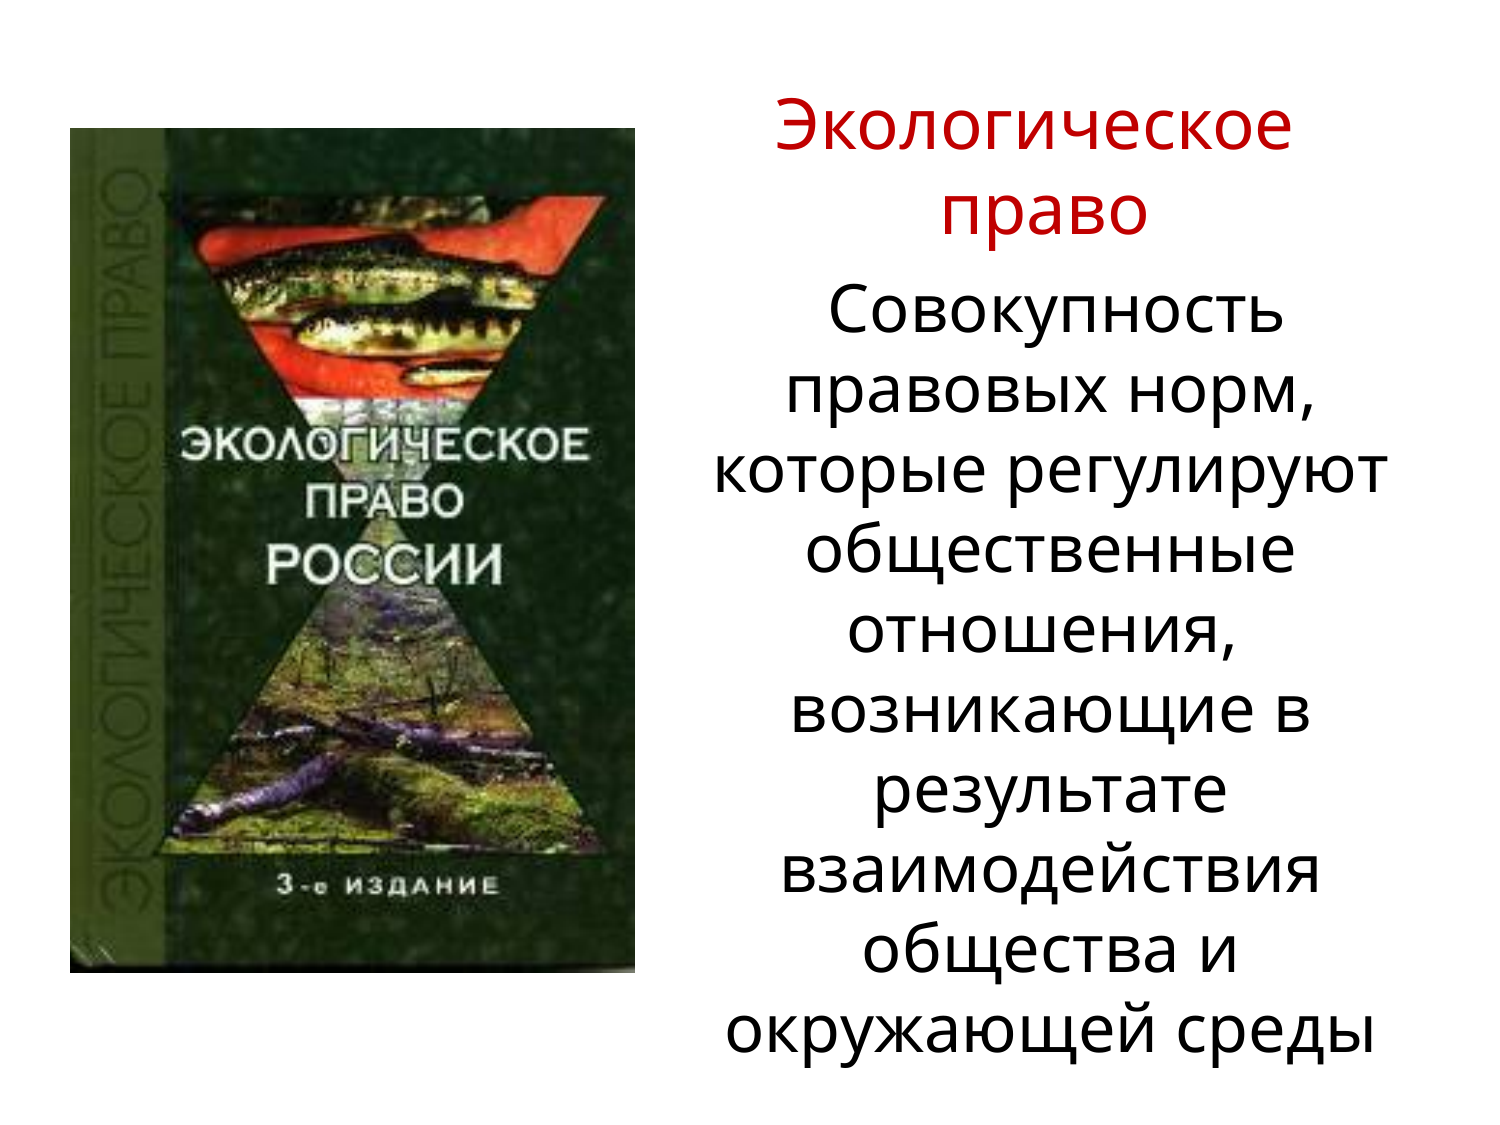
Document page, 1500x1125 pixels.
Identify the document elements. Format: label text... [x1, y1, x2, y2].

text_box Экологическое право [703, 70, 1387, 258]
list Совокупность правовых норм, которые регулируют общественные отношения, возникающие в результате взаимодействия общества и окружающей среды [597, 257, 1449, 1090]
picture [70, 128, 635, 973]
